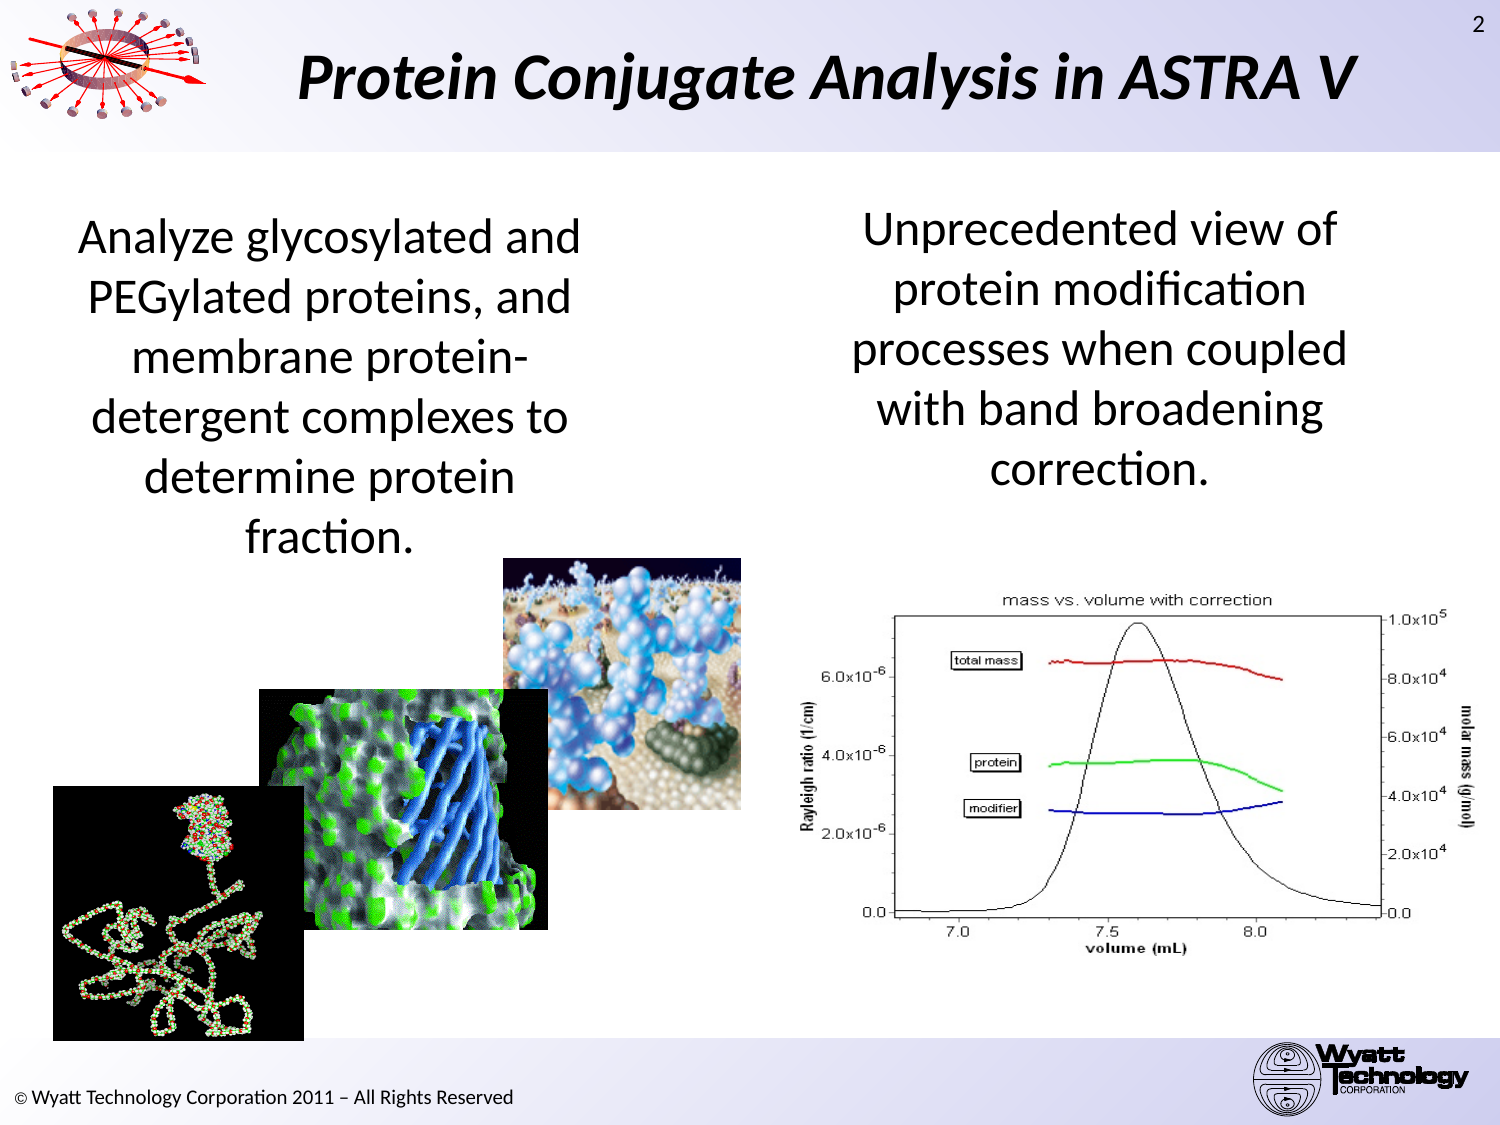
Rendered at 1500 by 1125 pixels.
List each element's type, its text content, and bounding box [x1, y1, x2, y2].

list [53, 786, 304, 1041]
text_box Unprecedented view of protein modification processes when coupled with band broadening correction. [812, 187, 1388, 503]
title Protein Conjugate Analysis in ASTRA V [217, 25, 1438, 120]
picture [259, 689, 548, 930]
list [789, 590, 1486, 957]
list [503, 558, 741, 810]
text_box Analyze glycosylated and PEGylated proteins, and membrane protein-detergent complexes to determine protein fraction. [54, 196, 606, 572]
